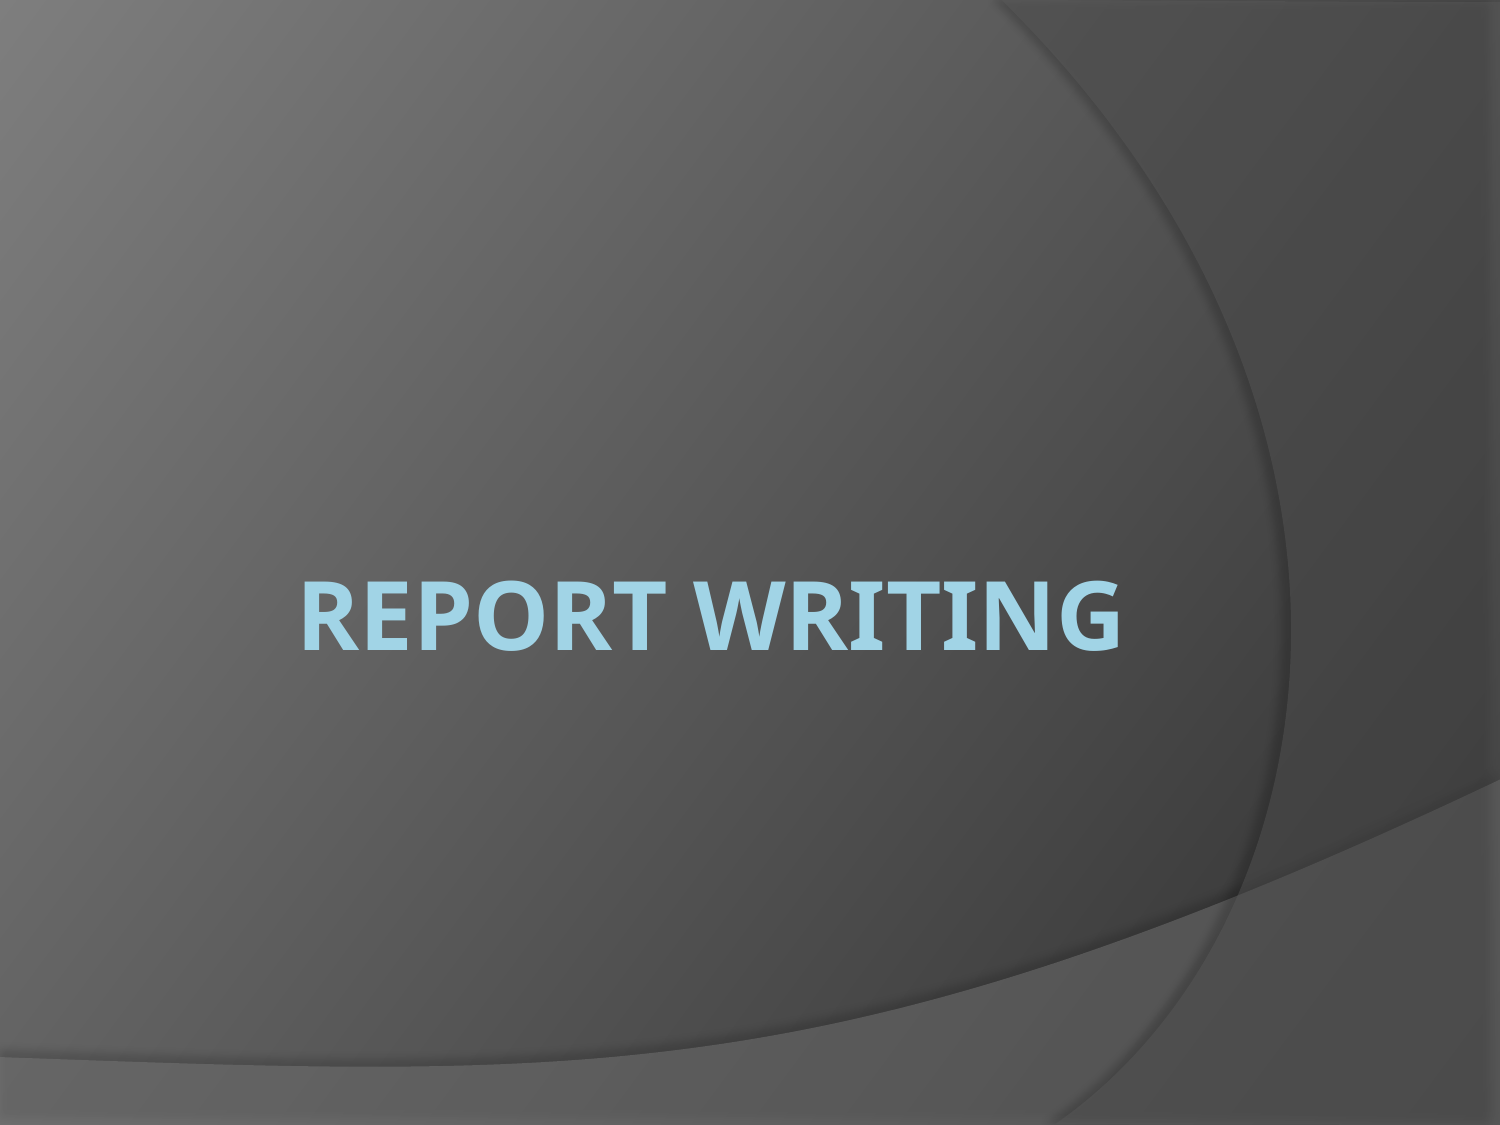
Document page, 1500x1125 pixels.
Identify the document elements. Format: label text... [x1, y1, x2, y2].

title Report Writing [70, 547, 1134, 925]
